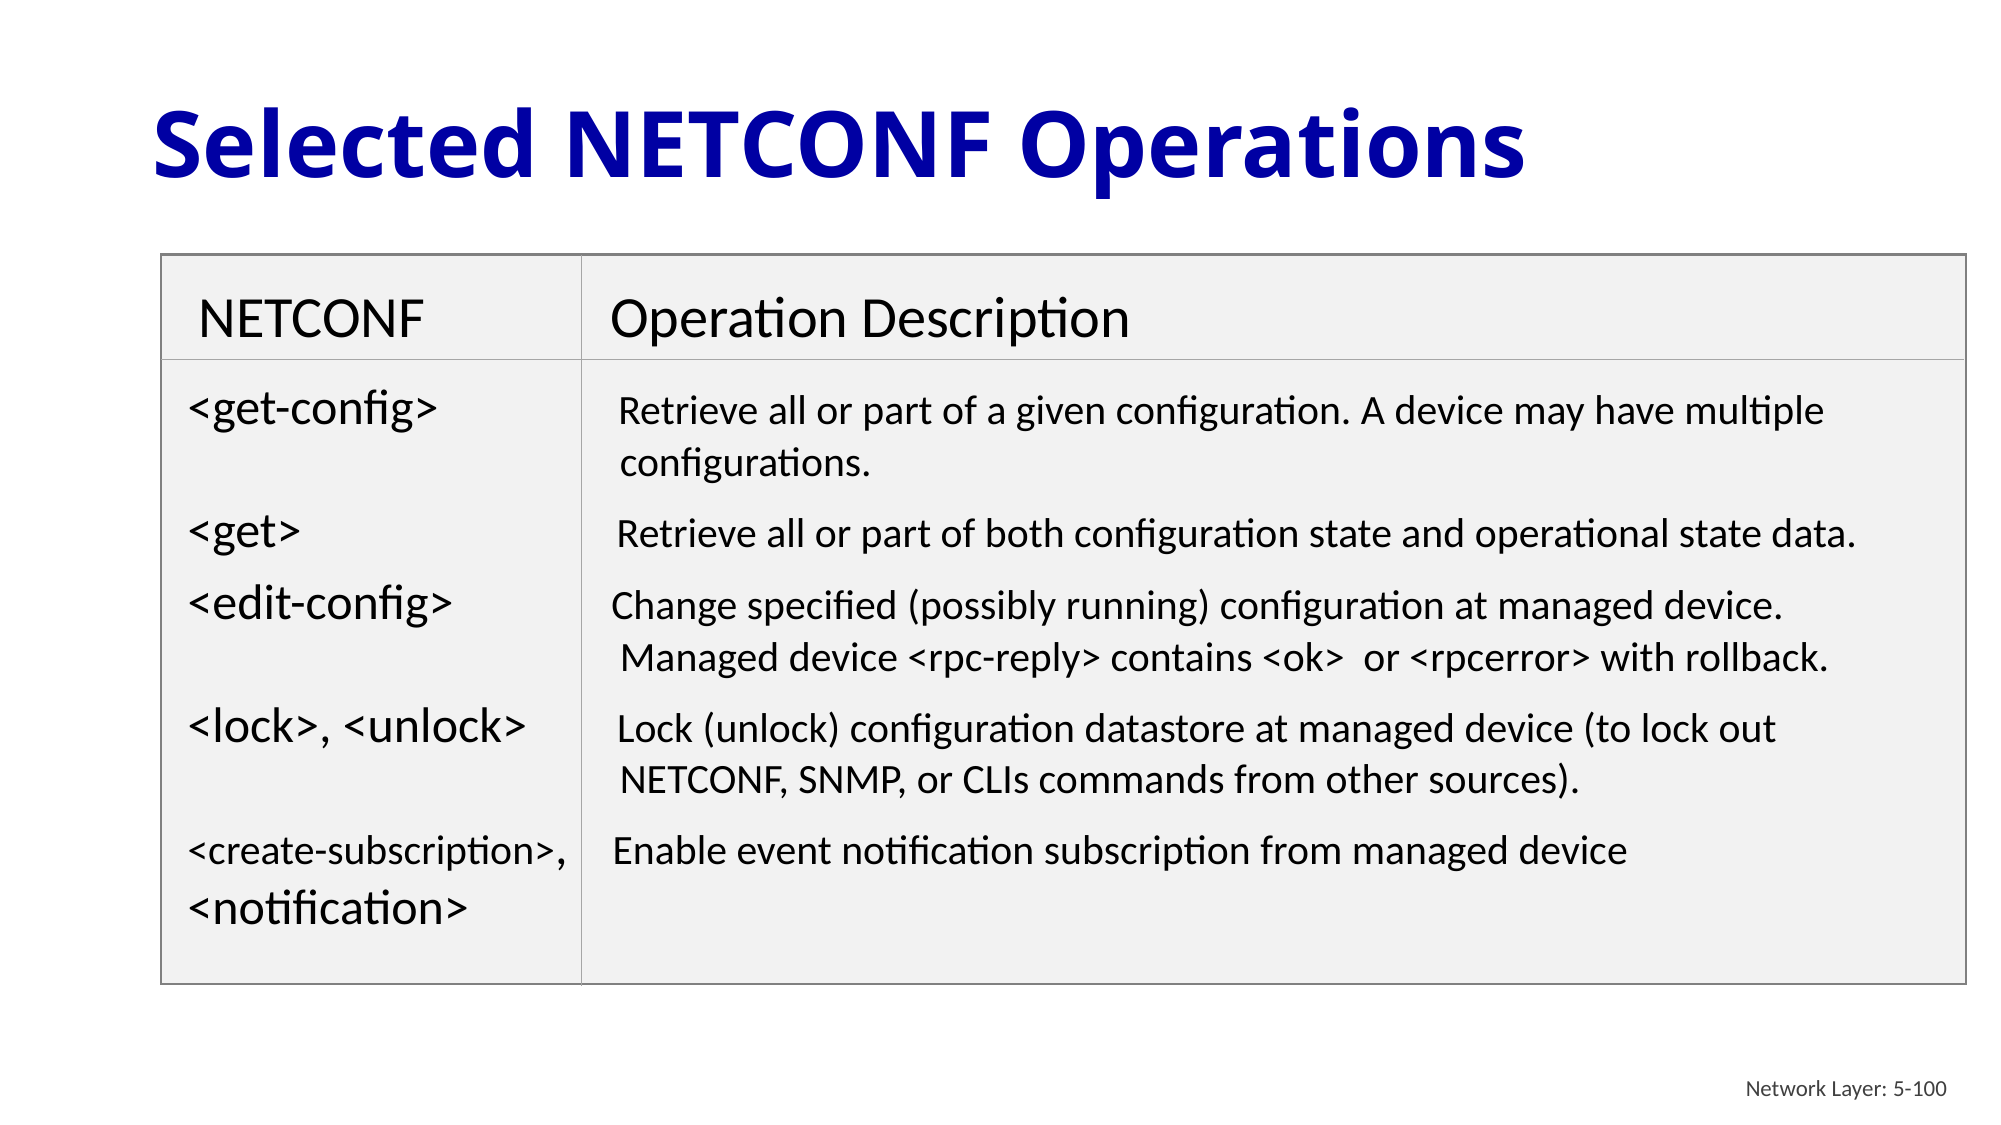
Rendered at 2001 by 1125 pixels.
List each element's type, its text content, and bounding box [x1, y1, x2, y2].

text_box NETCONF Operation Description <get-config> Retrieve all or part of a given configuration. A device may have multiple configurations. <get> Retrieve all or part of both configuration state and operational state data. <edit-config> Change specified (possibly running) configuration at managed device. Managed device <rpc-reply> contains <ok> or <rpcerror> with rollback. <lock>, <unlock> Lock (unlock) configuration datastore at managed device (to lock out NETCONF, SNMP, or CLIs commands from other sources). <create-subscription>, Enable event notification subscription from managed device <notification> [582, 272, 1934, 359]
text_box [160, 253, 1967, 985]
text_box NETCONF Operation Description <get-config> Retrieve all or part of a given configuration. A device may have multiple configurations. <get> Retrieve all or part of both configuration state and operational state data. <edit-config> Change specified (possibly running) configuration at managed device. Managed device <rpc-reply> contains <ok> or <rpcerror> with rollback. <lock>, <unlock> Lock (unlock) configuration datastore at managed device (to lock out NETCONF, SNMP, or CLIs commands from other sources). <create-subscription>, Enable event notification subscription from managed device <notification> [172, 360, 581, 942]
text_box NETCONF Operation Description <get-config> Retrieve all or part of a given configuration. A device may have multiple configurations. <get> Retrieve all or part of both configuration state and operational state data. <edit-config> Change specified (possibly running) configuration at managed device. Managed device <rpc-reply> contains <ok> or <rpcerror> with rollback. <lock>, <unlock> Lock (unlock) configuration datastore at managed device (to lock out NETCONF, SNMP, or CLIs commands from other sources). <create-subscription>, Enable event notification subscription from managed device <notification> [582, 360, 1934, 942]
slide_number Network Layer: 5-100 [1512, 1056, 1963, 1117]
text_box NETCONF Operation Description <get-config> Retrieve all or part of a given configuration. A device may have multiple configurations. <get> Retrieve all or part of both configuration state and operational state data. <edit-config> Change specified (possibly running) configuration at managed device. Managed device <rpc-reply> contains <ok> or <rpcerror> with rollback. <lock>, <unlock> Lock (unlock) configuration datastore at managed device (to lock out NETCONF, SNMP, or CLIs commands from other sources). <create-subscription>, Enable event notification subscription from managed device <notification> [172, 272, 581, 359]
title Selected NETCONF Operations [137, 74, 1863, 221]
